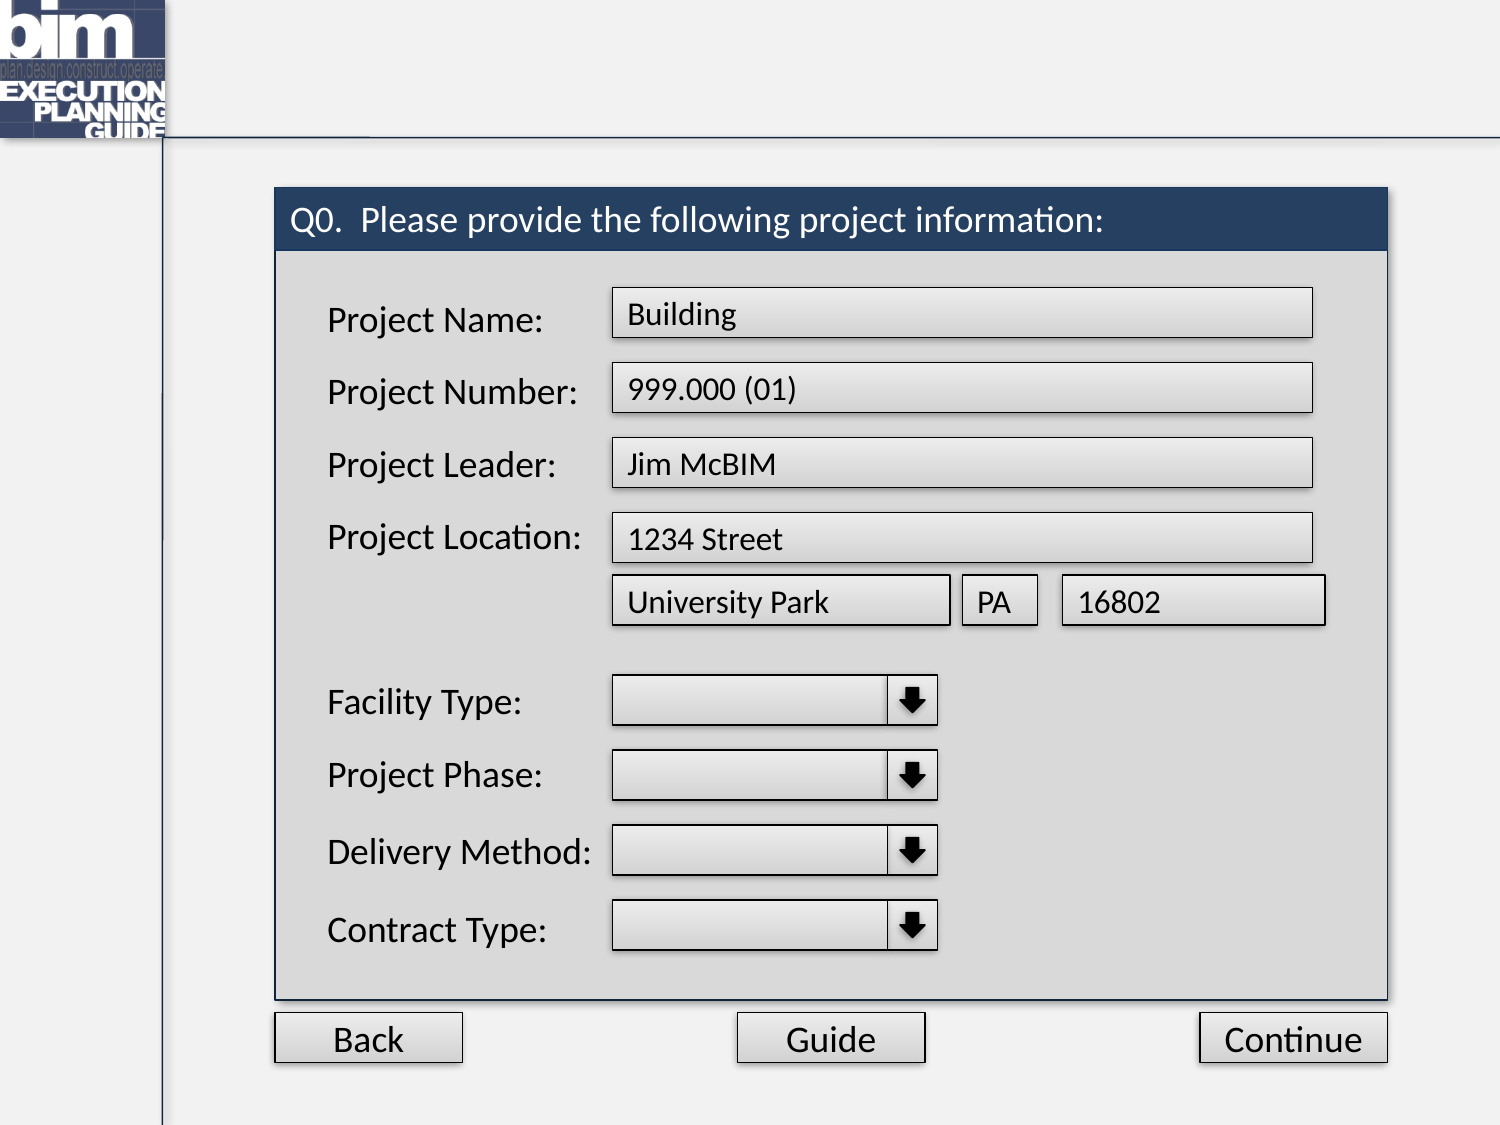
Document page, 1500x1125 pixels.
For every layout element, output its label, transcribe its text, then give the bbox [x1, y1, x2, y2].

text_box [612, 899, 888, 951]
text_box 16802 [1062, 574, 1326, 626]
text_box University Park [612, 574, 951, 626]
picture [0, 0, 166, 138]
text_box [273, 185, 1389, 252]
text_box [899, 686, 926, 714]
text_box [888, 899, 938, 951]
text_box [888, 824, 938, 876]
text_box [613, 632, 653, 637]
text_box Building [612, 287, 1313, 338]
text_box Back [274, 1012, 463, 1063]
text_box PA [962, 574, 1038, 626]
text_box [899, 836, 926, 864]
text_box Back [312, 632, 613, 637]
text_box [899, 761, 926, 789]
text_box [887, 674, 938, 726]
text_box 999.000 (01) [612, 362, 1313, 413]
text_box [273, 252, 1389, 1002]
text_box Project Name: Project Number: Project Leader: Project Location: Facility Type: Project Phase: Delivery Method: Contract Type: [312, 287, 613, 629]
text_box Project Name: Project Number: Project Leader: Project Location: Facility Type: Project Phase: Delivery Method: Contract Type: [312, 641, 613, 957]
text_box Guide [737, 1012, 926, 1063]
text_box 1234 Street [612, 512, 1313, 563]
text_box Continue [1199, 1012, 1388, 1063]
text_box [612, 824, 888, 876]
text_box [273, 633, 312, 637]
text_box Jim McBIM [612, 437, 1313, 488]
text_box [899, 911, 926, 939]
text_box [612, 749, 884, 801]
text_box [612, 674, 884, 726]
text_box Q0. Please provide the following project information: [274, 187, 1388, 248]
text_box [887, 749, 938, 801]
